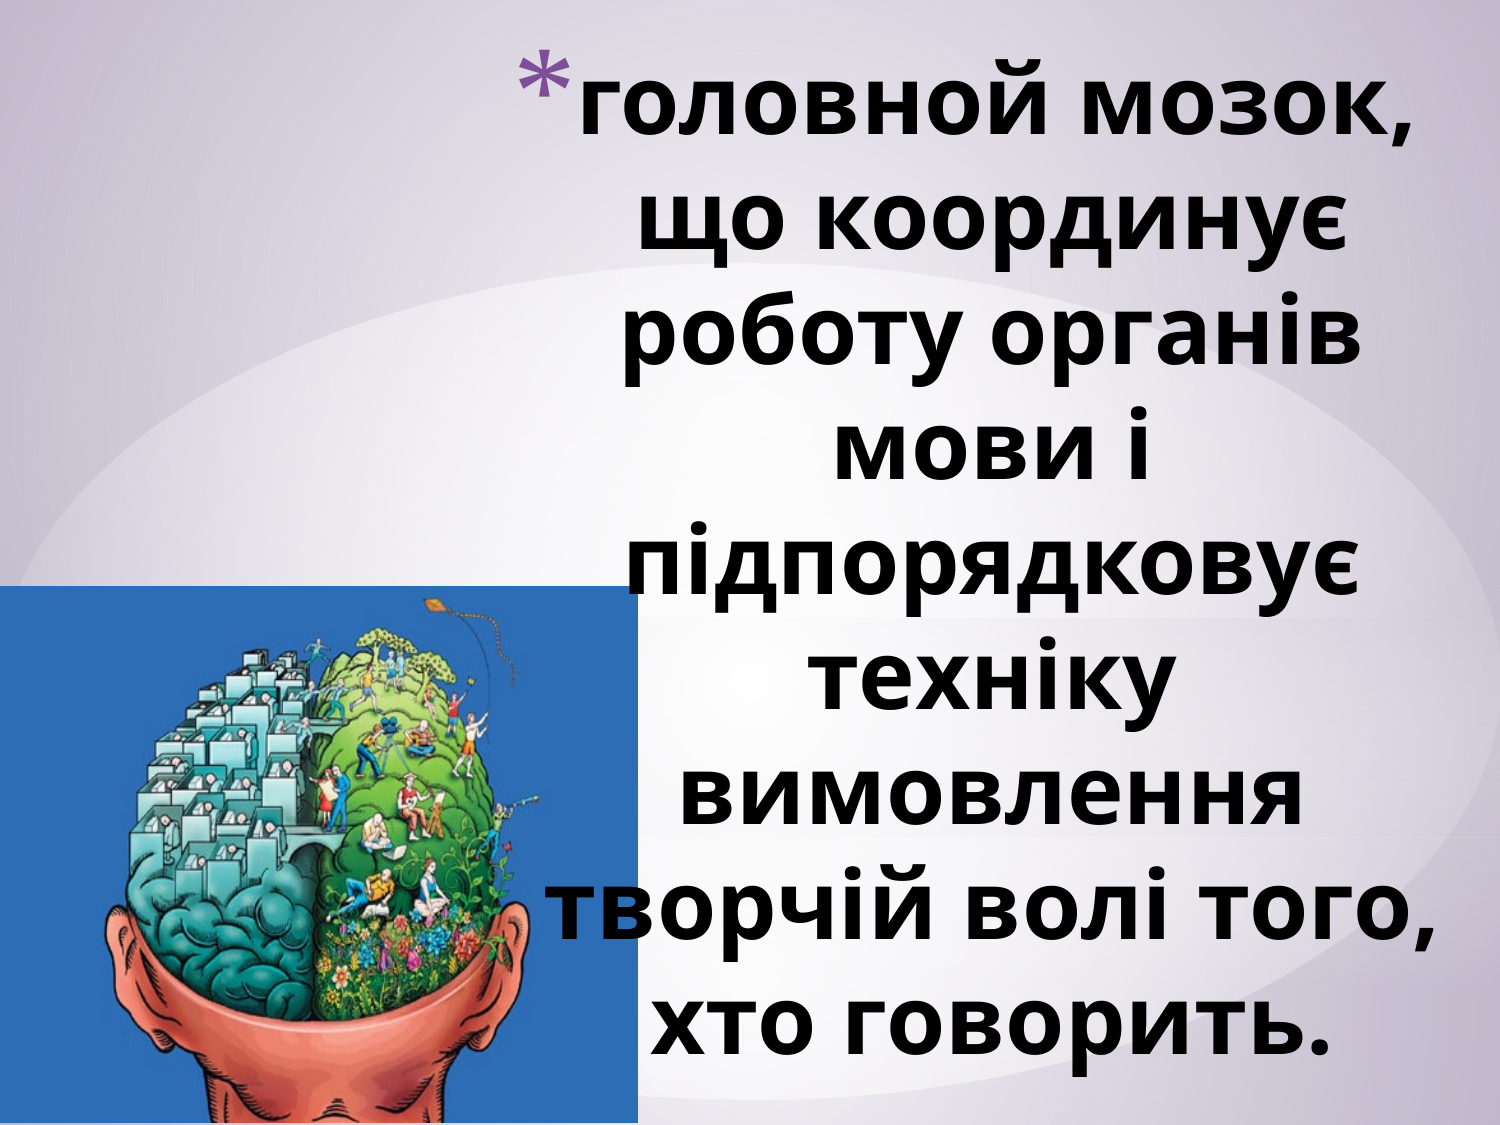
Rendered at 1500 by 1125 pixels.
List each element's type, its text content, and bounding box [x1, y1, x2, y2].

picture [0, 585, 639, 1123]
title головной мозок, що координує роботу органів мови і підпорядковує техніку вимовлення творчій волі того, хто говорить. [431, 30, 1500, 219]
